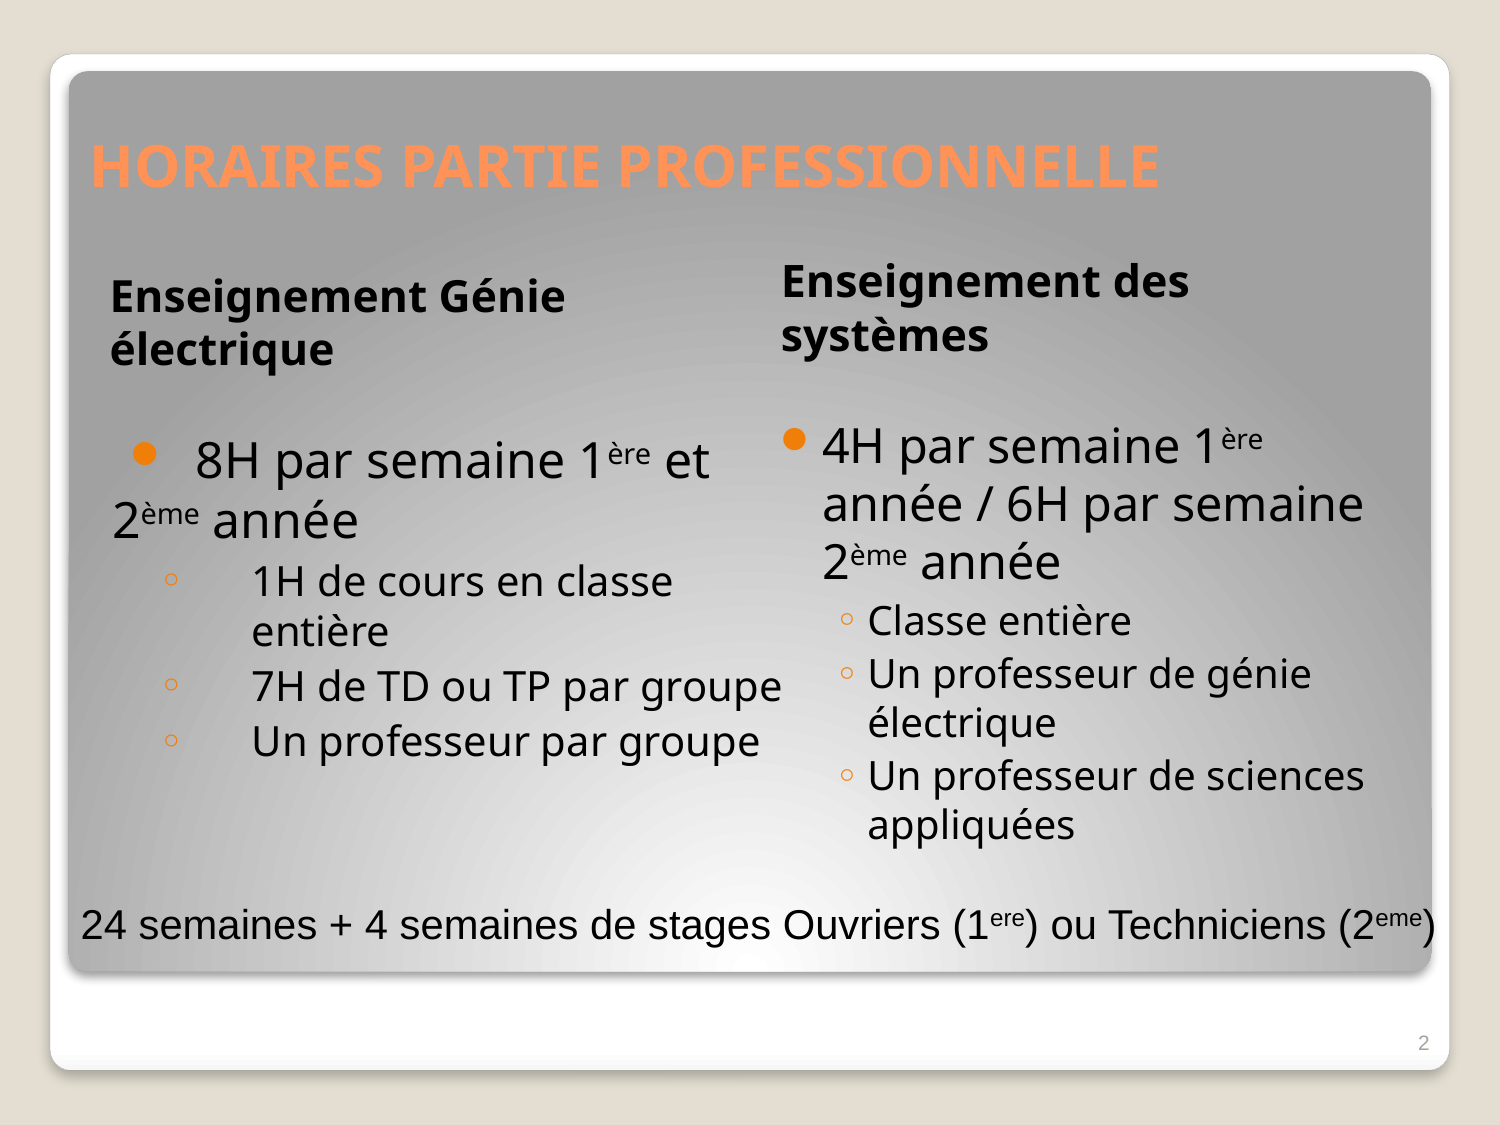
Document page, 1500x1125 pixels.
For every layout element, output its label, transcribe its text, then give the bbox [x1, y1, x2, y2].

text_box 24 semaines + 4 semaines de stages Ouvriers (1ere) ou Techniciens (2eme) [65, 890, 1452, 956]
slide_number 2 [1369, 1002, 1445, 1063]
list 4H par semaine 1ère année / 6H par semaine 2ème année Classe entière Un professeur de génie électrique Un professeur de sciences appliquées [750, 400, 1413, 859]
title HORAIRES PARTIE PROFESSIONNELLE [75, 45, 1425, 207]
list Enseignement des systèmes [758, 237, 1404, 368]
list 8H par semaine 1ère et 2ème année 1H de cours en classe entière 7H de TD ou TP par groupe Un professeur par groupe [82, 414, 750, 814]
list Enseignement Génie électrique [85, 252, 731, 383]
